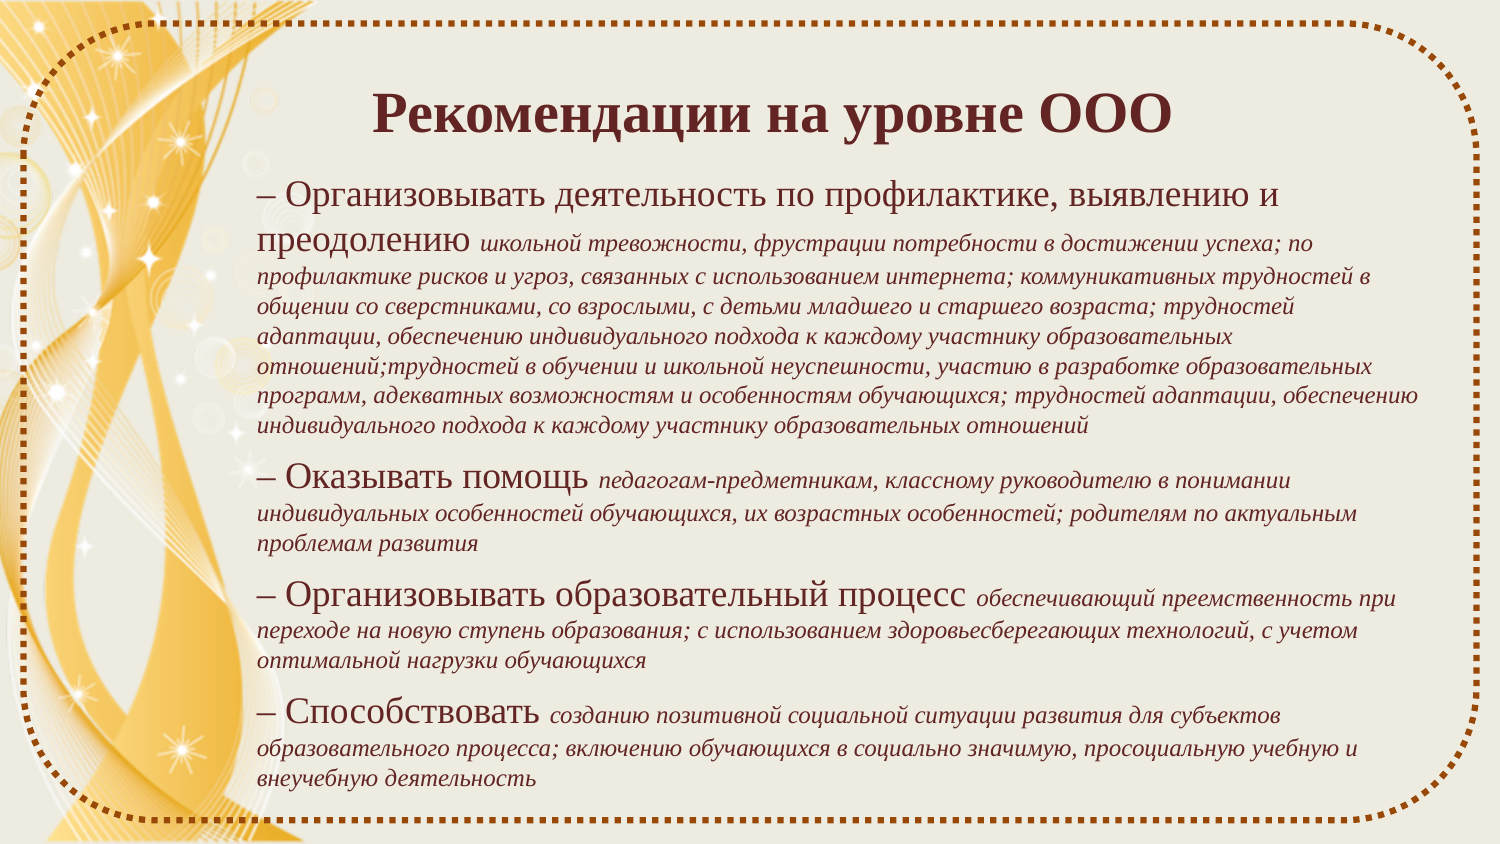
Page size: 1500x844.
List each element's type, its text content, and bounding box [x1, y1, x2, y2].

title Рекомендации на уровне ООО [265, 45, 1282, 161]
text_box – Организовывать деятельность по профилактике, выявлению и преодолению школьной тревожности, фрустрации потребности в достижении успеха; по профилактике рисков и угроз, связанных с использованием интернета; коммуникативных трудностей в общении со сверстниками, со взрослыми, с детьми младшего и старшего возраста; трудностей адаптации, обеспечению индивидуального подхода к каждому участнику образовательных отношений;трудностей в обучении и школьной неуспешности, участию в разработке образовательных программ, адекватных возможностям и особенностям обучающихся; трудностей адаптации, обеспечению индивидуального подхода к каждому участнику образовательных отношений – Оказывать помощь педагогам-предметникам, классному руководителю в понимании индивидуальных особенностей обучающихся, их возрастных особенностей; родителям по актуальным проблемам развития – Организовывать образовательный процесс обеспечивающий преемственность при переходе на новую ступень образования; с использованием здоровьесберегающих технологий, с учетом оптимальной нагрузки обучающихся – Способствовать созданию позитивной социальной ситуации развития для субъектов образовательного процесса; включению обучающихся в социально значимую, просоциальную учебную и внеучебную деятельность [242, 161, 1435, 799]
picture [0, 0, 320, 844]
